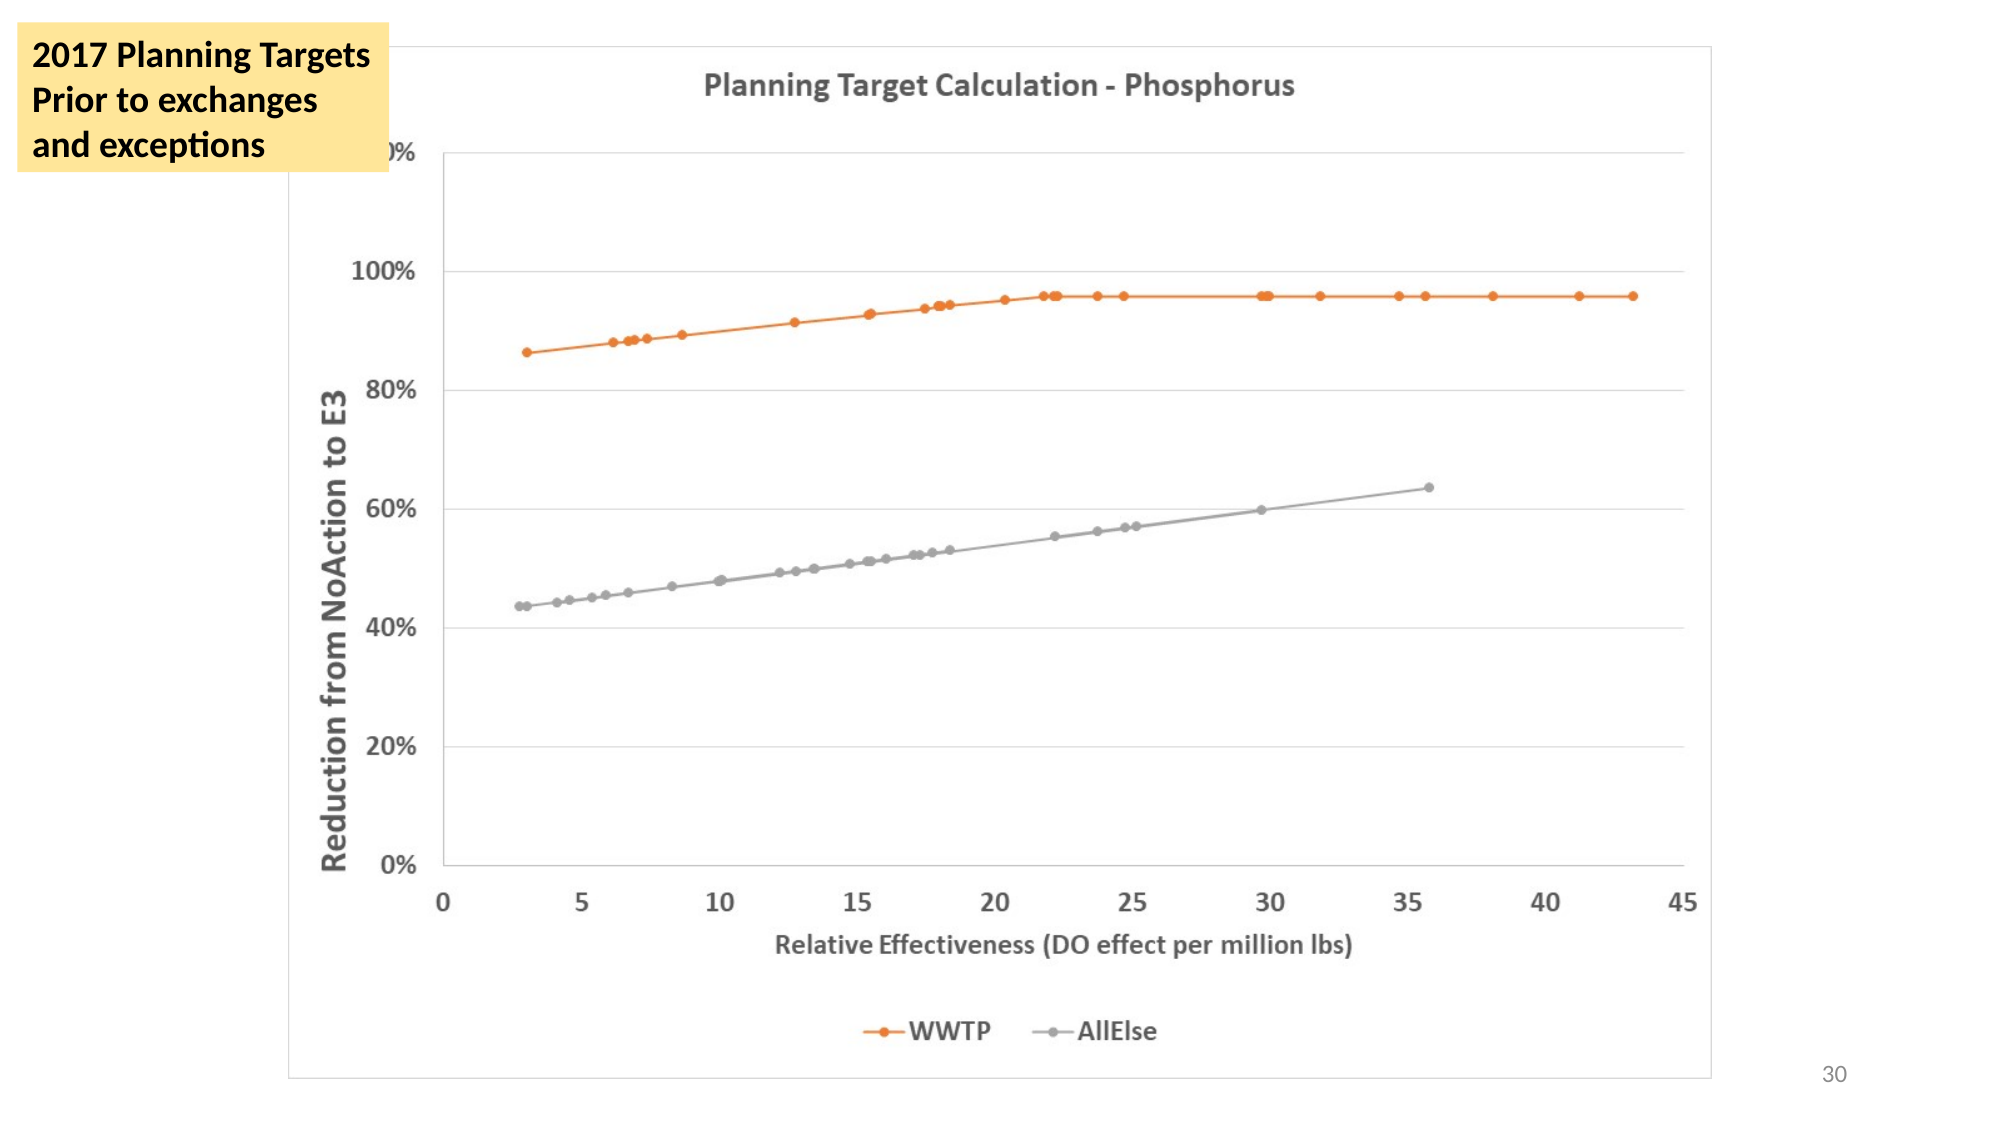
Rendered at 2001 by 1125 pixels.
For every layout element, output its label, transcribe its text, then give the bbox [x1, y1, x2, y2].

text_box 2017 Planning Targets Prior to exchanges and exceptions [17, 22, 390, 173]
slide_number 30 [1412, 1042, 1863, 1103]
picture [288, 46, 1712, 1079]
